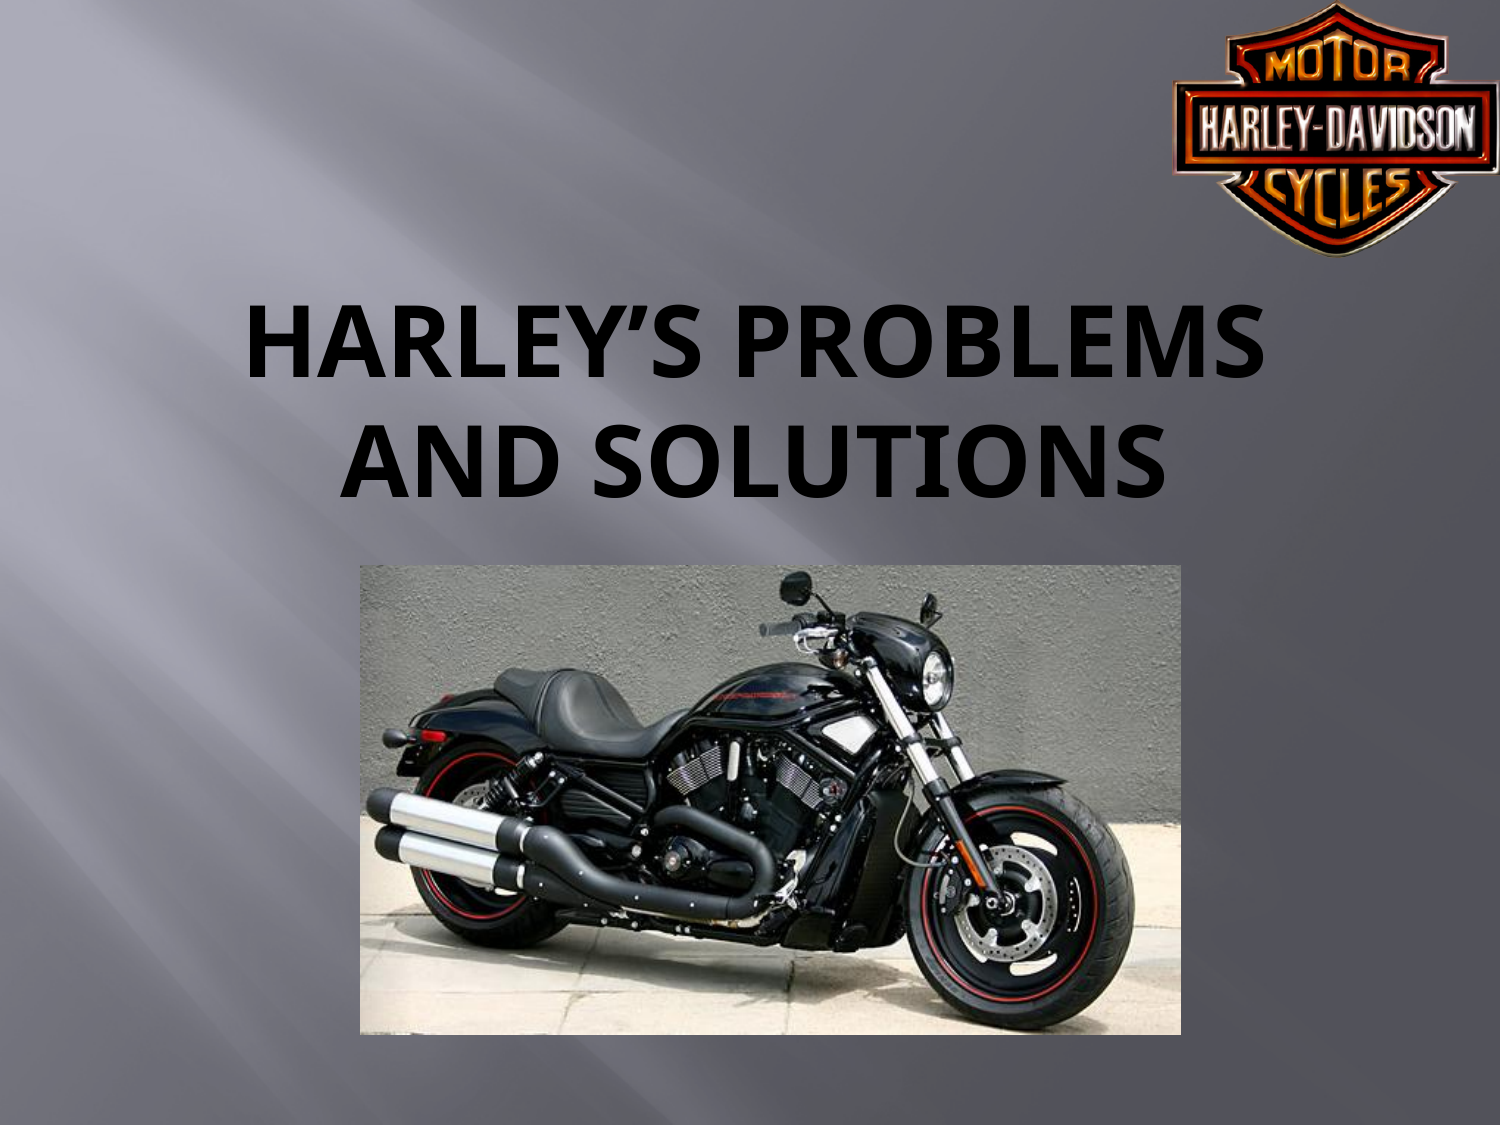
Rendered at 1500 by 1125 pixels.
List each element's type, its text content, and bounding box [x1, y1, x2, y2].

title Harley’s problems and solutions [152, 222, 1357, 518]
picture [1172, 0, 1500, 258]
picture [359, 565, 1181, 1036]
